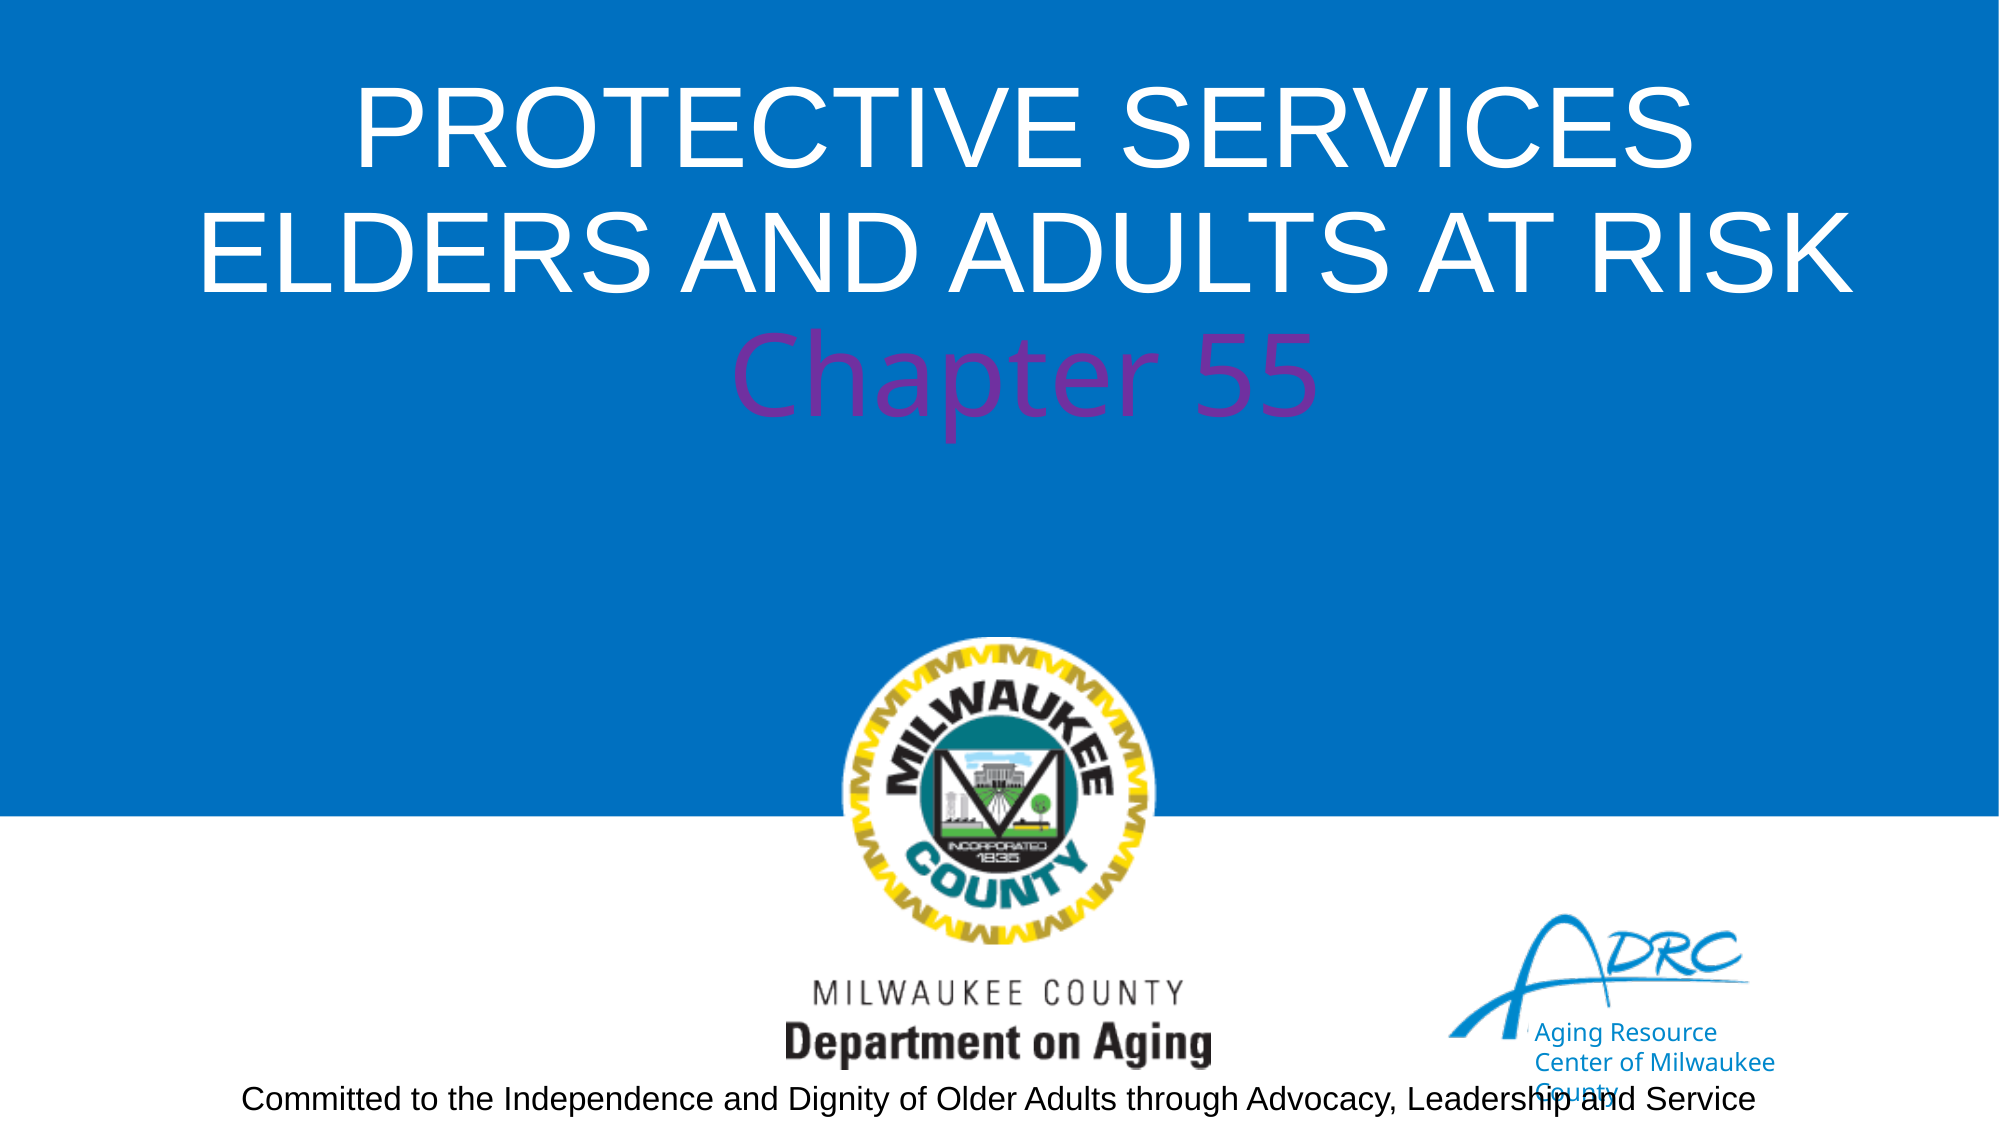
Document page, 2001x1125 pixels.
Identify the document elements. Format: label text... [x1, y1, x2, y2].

title PROTECTIVE SERVICES ELDERS AND ADULTS AT RISK Chapter 55 [156, 61, 1896, 453]
picture [1446, 912, 1763, 1064]
picture [786, 637, 1211, 1070]
